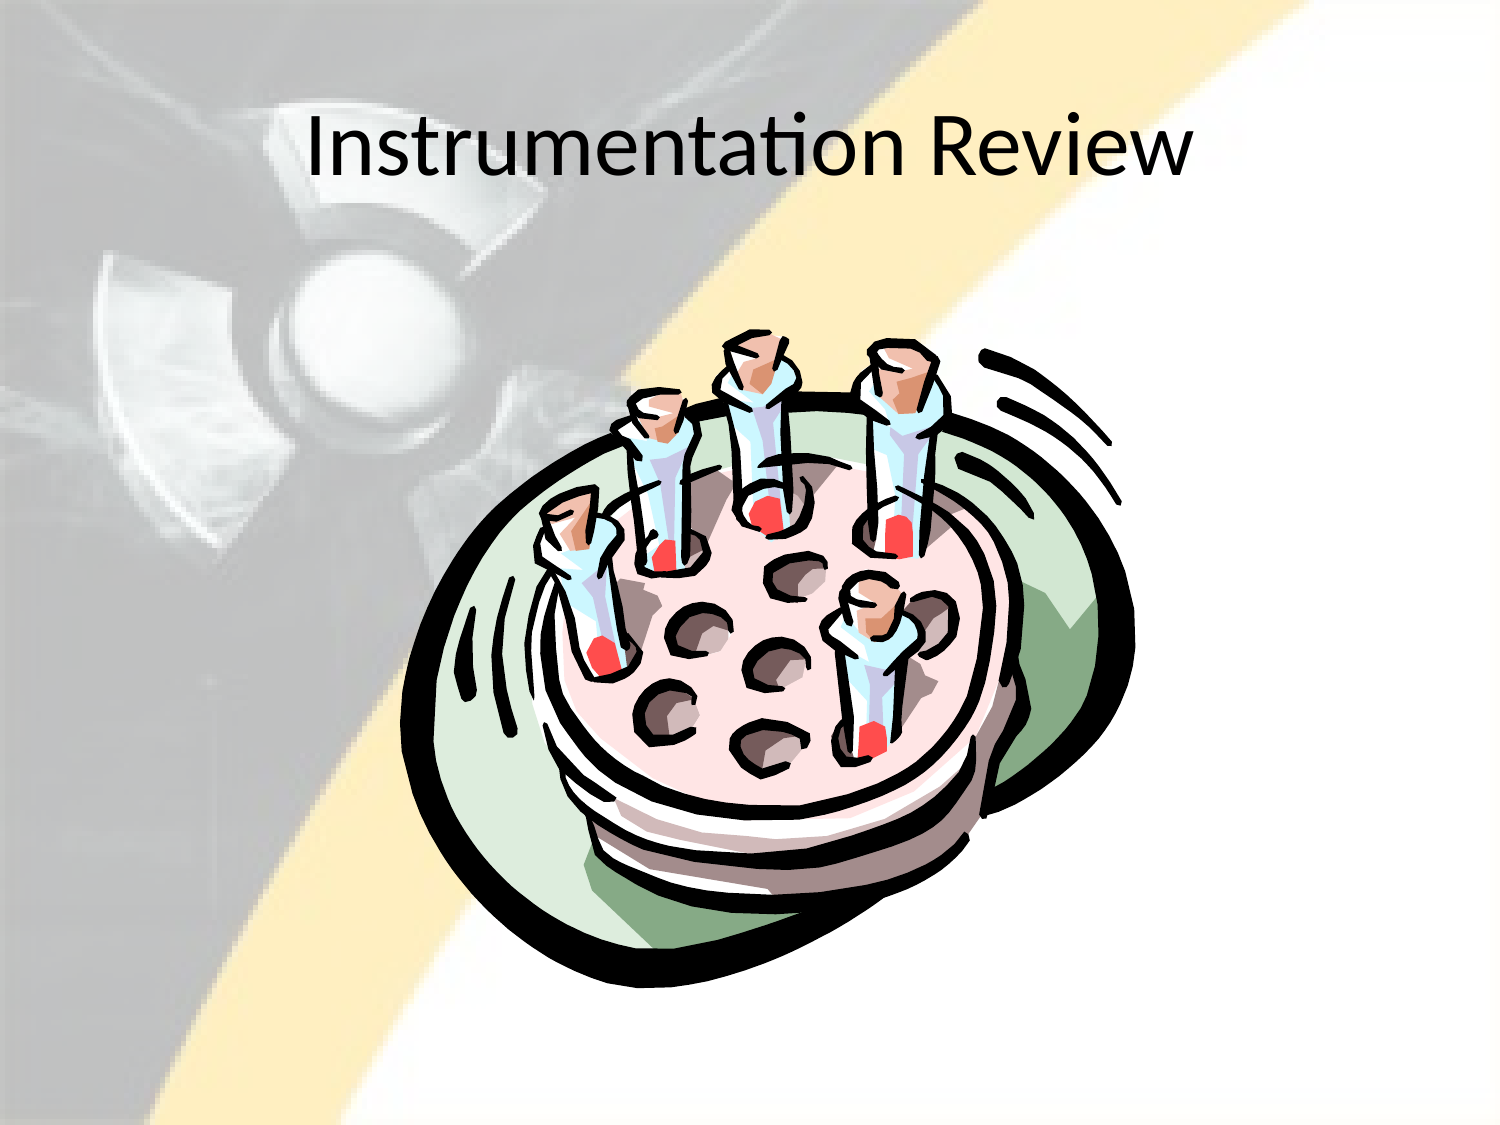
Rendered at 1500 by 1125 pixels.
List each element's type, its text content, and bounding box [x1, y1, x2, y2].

picture [399, 324, 1142, 995]
title Instrumentation Review [75, 45, 1425, 233]
list [75, 262, 1425, 1005]
